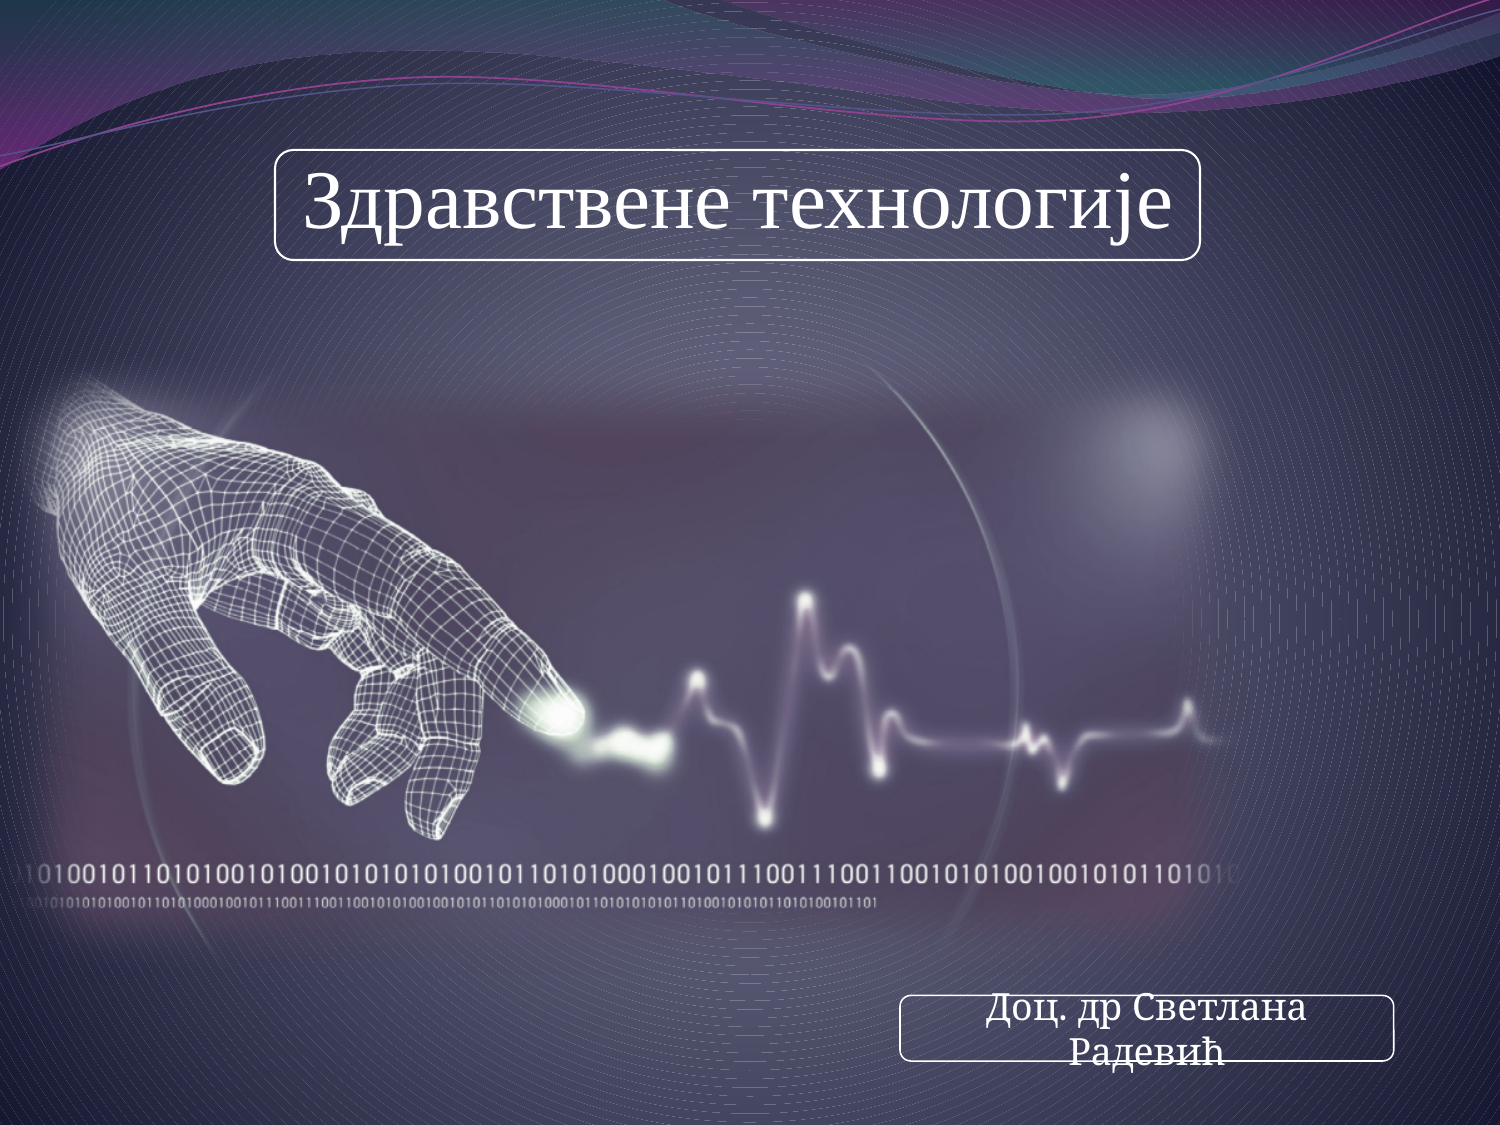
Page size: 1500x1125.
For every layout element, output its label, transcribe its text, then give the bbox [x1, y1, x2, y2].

picture [56, 409, 1188, 919]
text_box Доц. др Светлана Радевић [897, 993, 1396, 1064]
text_box [272, 148, 1199, 263]
text_box Здравствене технологије [287, 137, 1263, 253]
